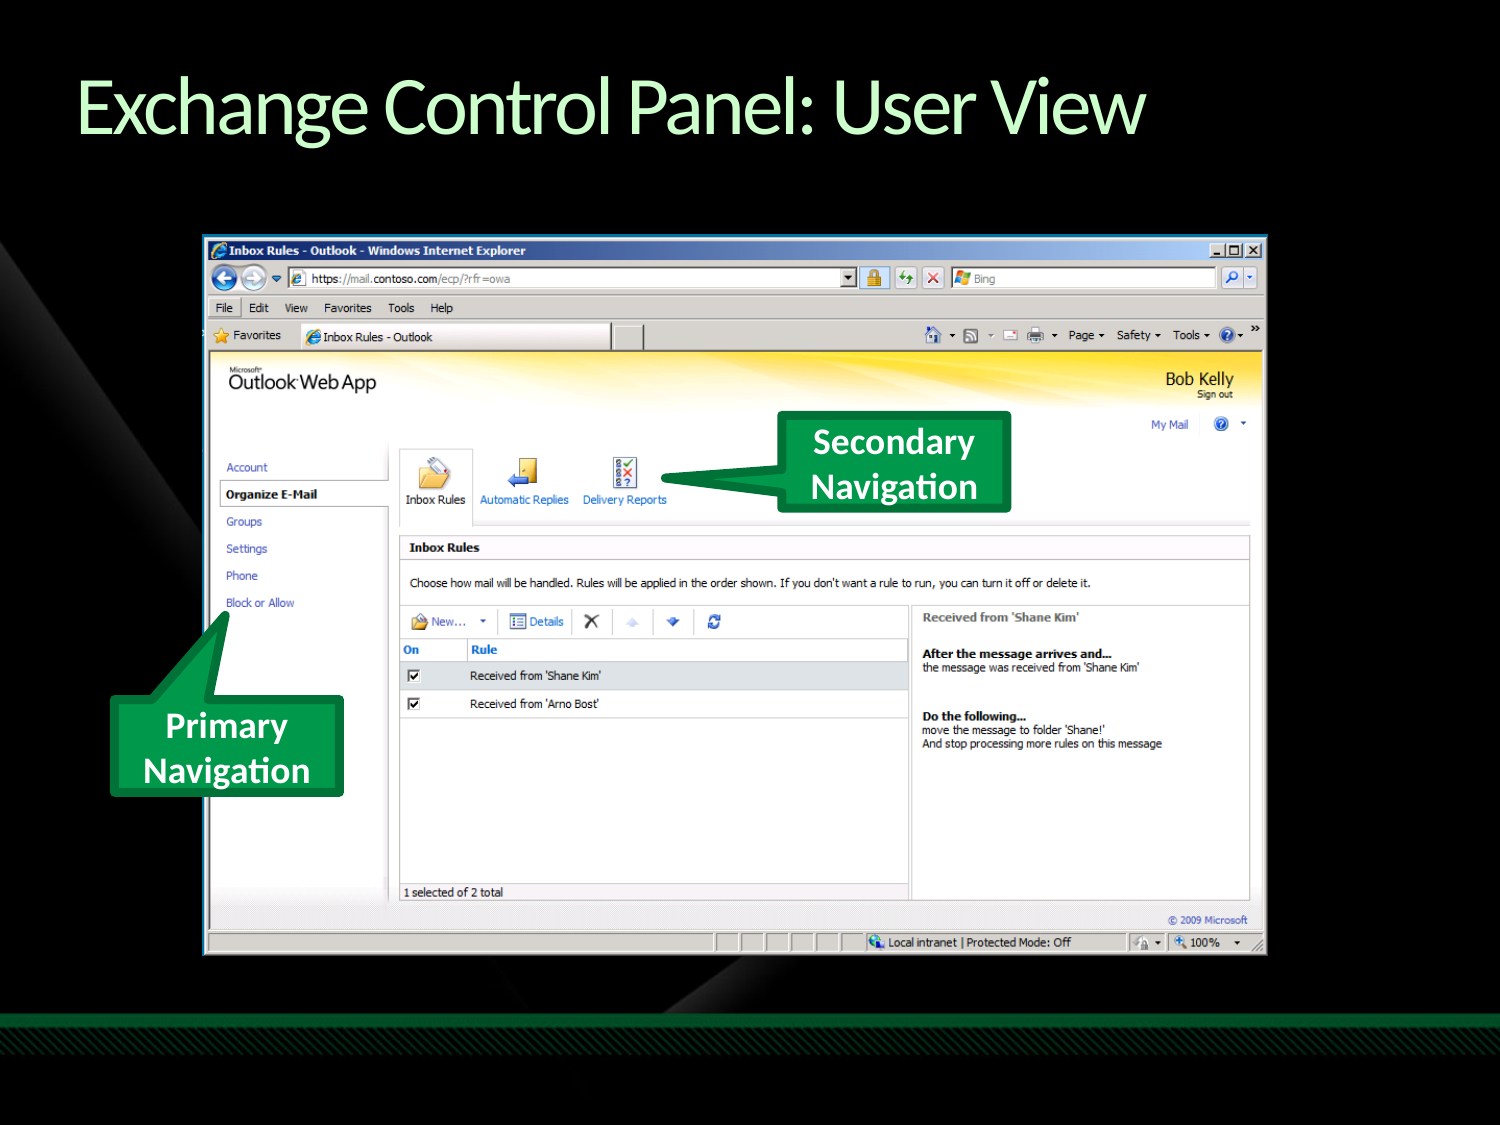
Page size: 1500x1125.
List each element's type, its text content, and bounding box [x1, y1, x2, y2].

title Exchange Control Panel: User View [75, 62, 1450, 154]
text_box Primary Navigation [109, 642, 196, 797]
picture [0, 0, 1500, 1125]
